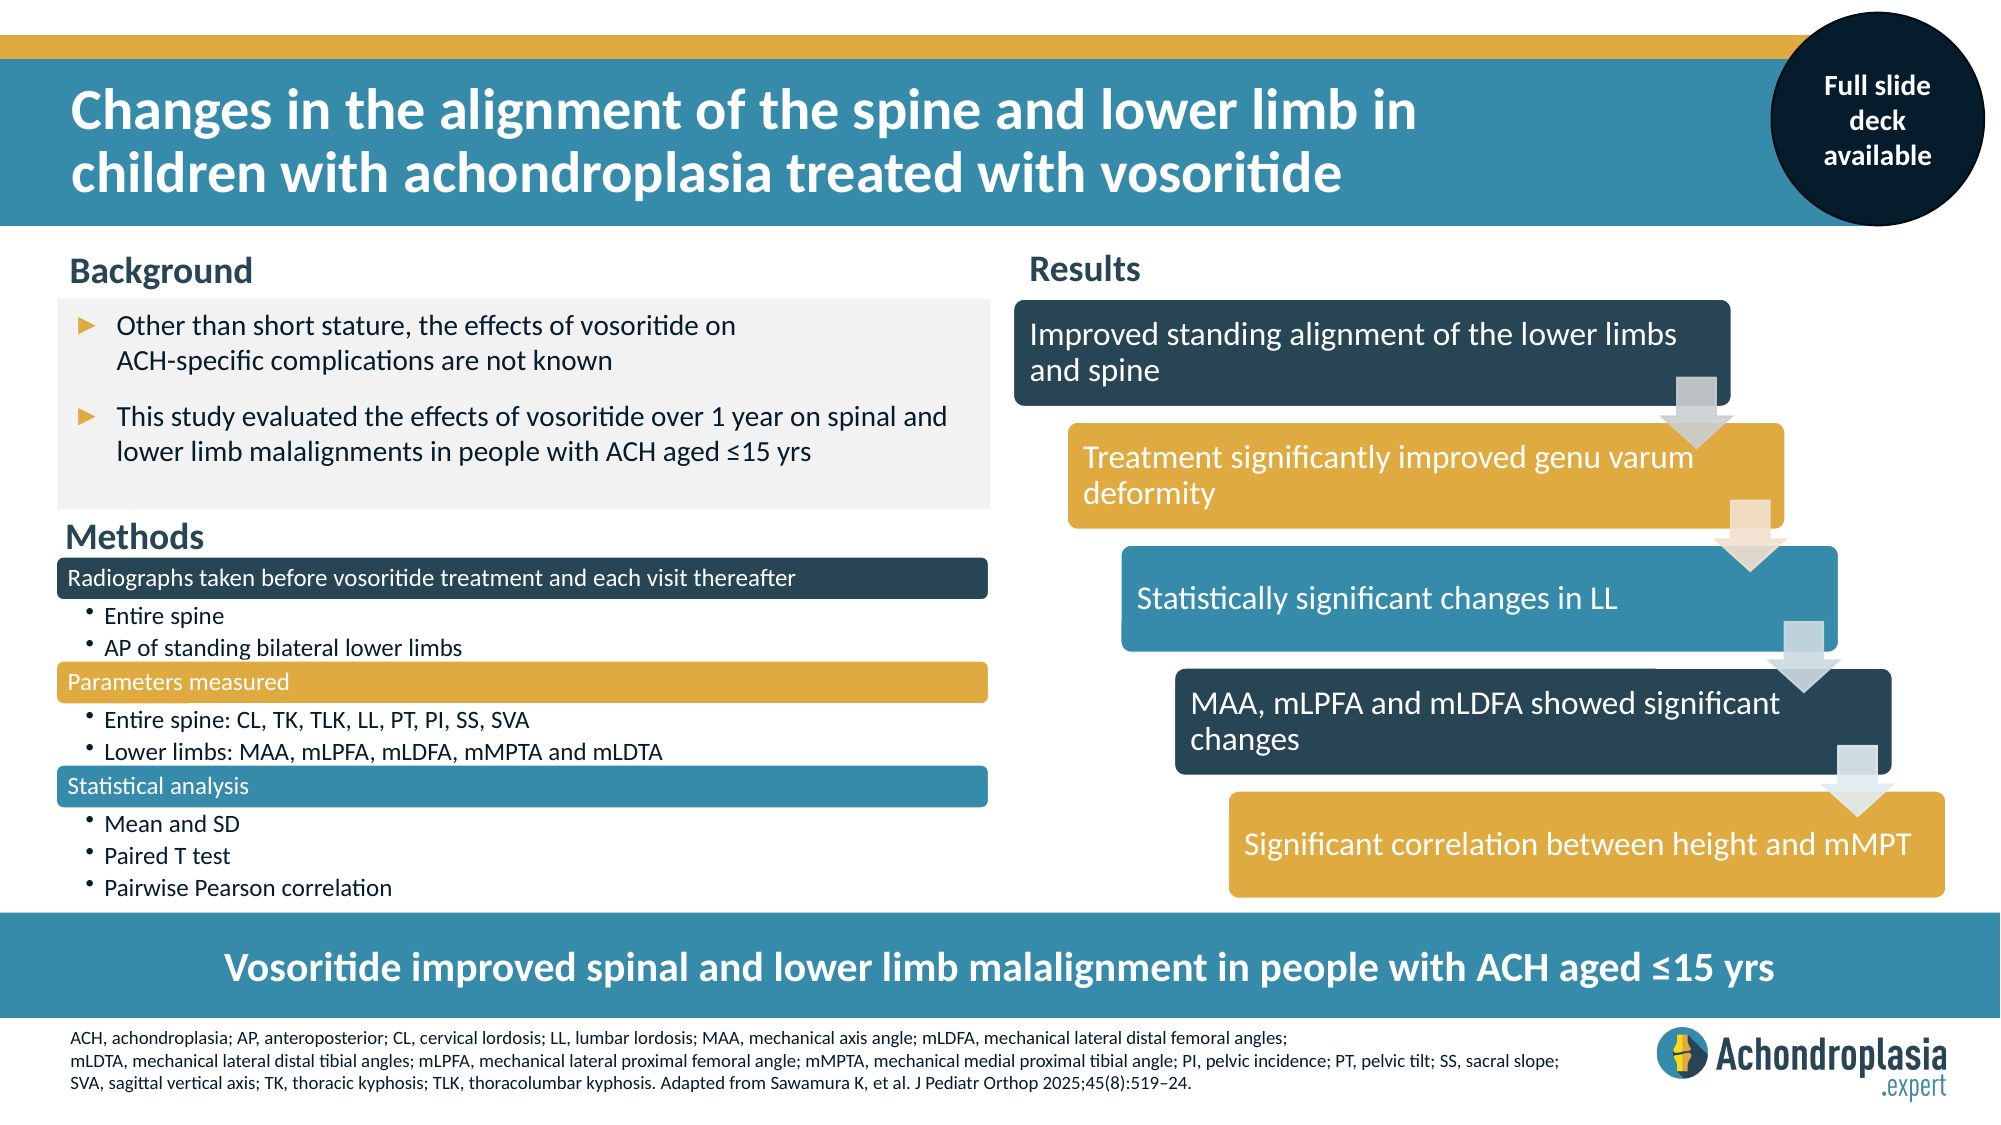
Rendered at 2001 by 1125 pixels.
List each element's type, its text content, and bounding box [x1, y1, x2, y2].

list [1013, 298, 1947, 899]
list Vosoritide improved spinal and lower limb malalignment in people with ACH aged ≤15 yrs [0, 912, 2000, 1018]
footer ACH, achondroplasia; AP, anteroposterior; CL, cervical lordosis; LL, lumbar lordosis; MAA, mechanical axis angle; mLDFA, mechanical lateral distal femoral angles; mLDTA, mechanical lateral distal tibial angles; mLPFA, mechanical lateral proximal femoral angle; mMPTA, mechanical medial proximal tibial angle; PI, pelvic incidence; PT, pelvic tilt; SS, sacral slope; SVA, sagittal vertical axis; TK, thoracic kyphosis; TLK, thoracolumbar kyphosis. Adapted from Sawamura K, et al. J Pediatr Orthop 2025;45(8):519–24. [55, 1005, 1656, 1102]
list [55, 556, 989, 900]
text_box Full slide deck available [1770, 11, 1986, 227]
title Changes in the alignment of the spine and lower limb in children with achondroplasia treated with vosoritide [56, 59, 1855, 225]
list Other than short stature, the effects of vosoritide on ACH-specific complications are not known This study evaluated the effects of vosoritide over 1 year on spinal and lower limb malalignments in people with ACH aged ≤15 yrs [57, 298, 991, 510]
picture [1656, 1027, 1947, 1102]
